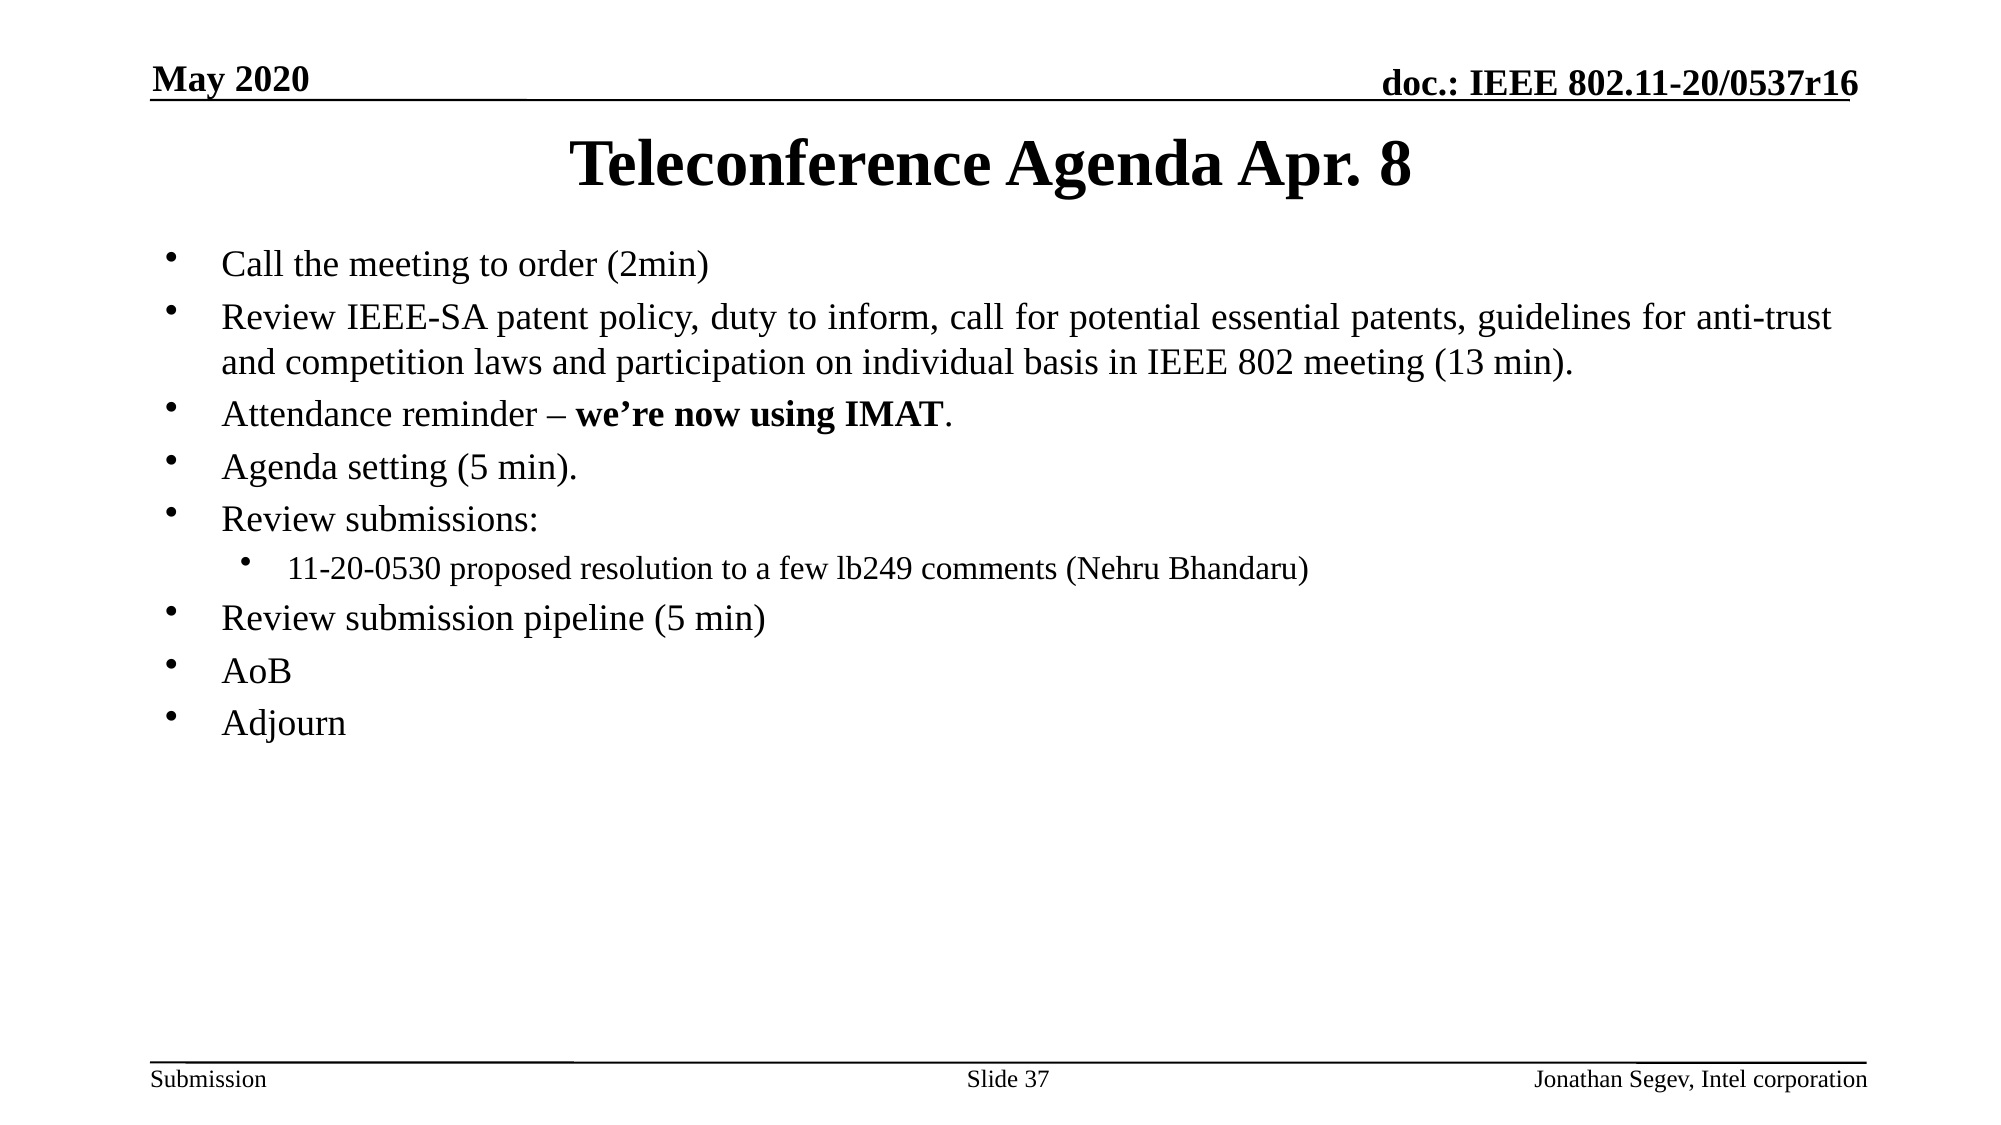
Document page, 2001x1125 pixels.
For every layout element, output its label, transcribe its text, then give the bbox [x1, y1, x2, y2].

title Teleconference Agenda Apr. 8 [149, 112, 1850, 205]
footer Jonathan Segev, Intel corporation [1171, 1061, 1869, 1093]
list Call the meeting to order (2min) Review IEEE-SA patent policy, duty to inform, call for potential essential patents, guidelines for anti-trust and competition laws and participation on individual basis in IEEE 802 meeting (13 min). Attendance reminder – we’re now using IMAT. Agenda setting (5 min). Review submissions: 11-20-0530 proposed resolution to a few lb249 comments (Nehru Bhandaru) Review submission pipeline (5 min) AoB Adjourn [149, 231, 1850, 1000]
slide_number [152, 54, 563, 100]
slide_number Slide 37 [950, 1061, 1067, 1123]
